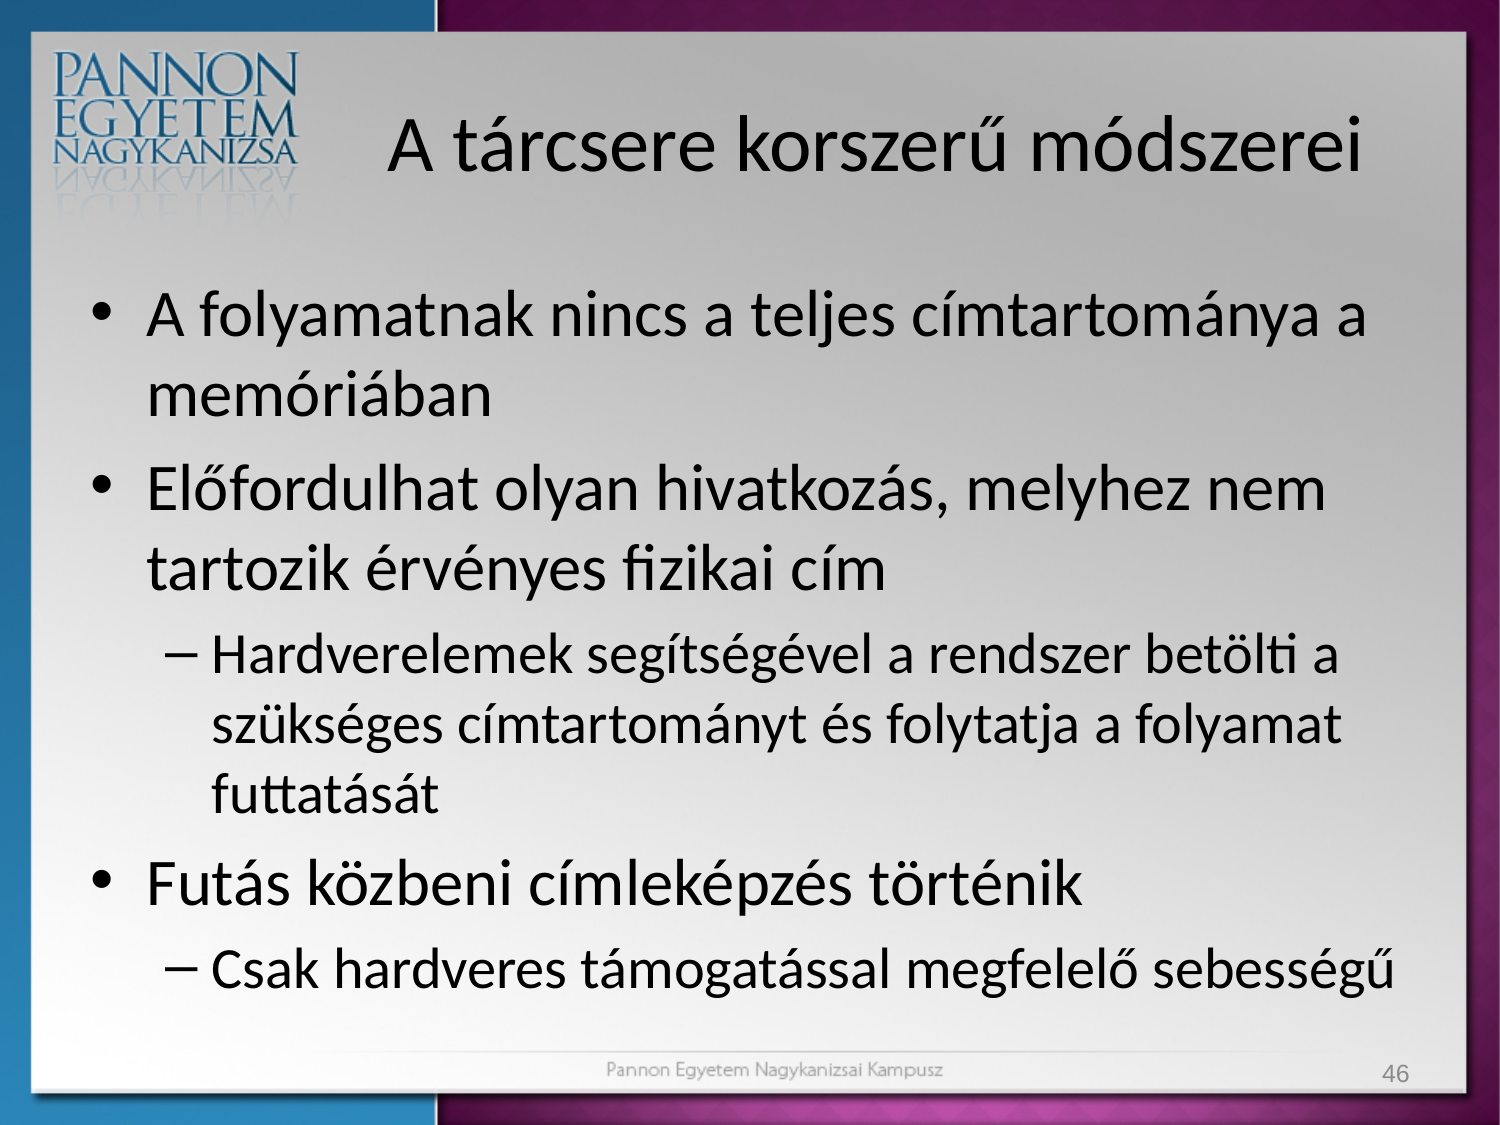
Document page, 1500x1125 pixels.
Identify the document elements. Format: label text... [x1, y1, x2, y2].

list A folyamatnak nincs a teljes címtartománya a memóriában Előfordulhat olyan hivatkozás, melyhez nem tartozik érvényes fizikai cím Hardverelemek segítségével a rendszer betölti a szükséges címtartományt és folytatja a folyamat futtatását Futás közbeni címleképzés történik Csak hardveres támogatással megfelelő sebességű [75, 262, 1425, 1038]
picture [0, 0, 1500, 1125]
slide_number 46 [1074, 1042, 1425, 1103]
title A tárcsere korszerű módszerei [328, 45, 1425, 233]
